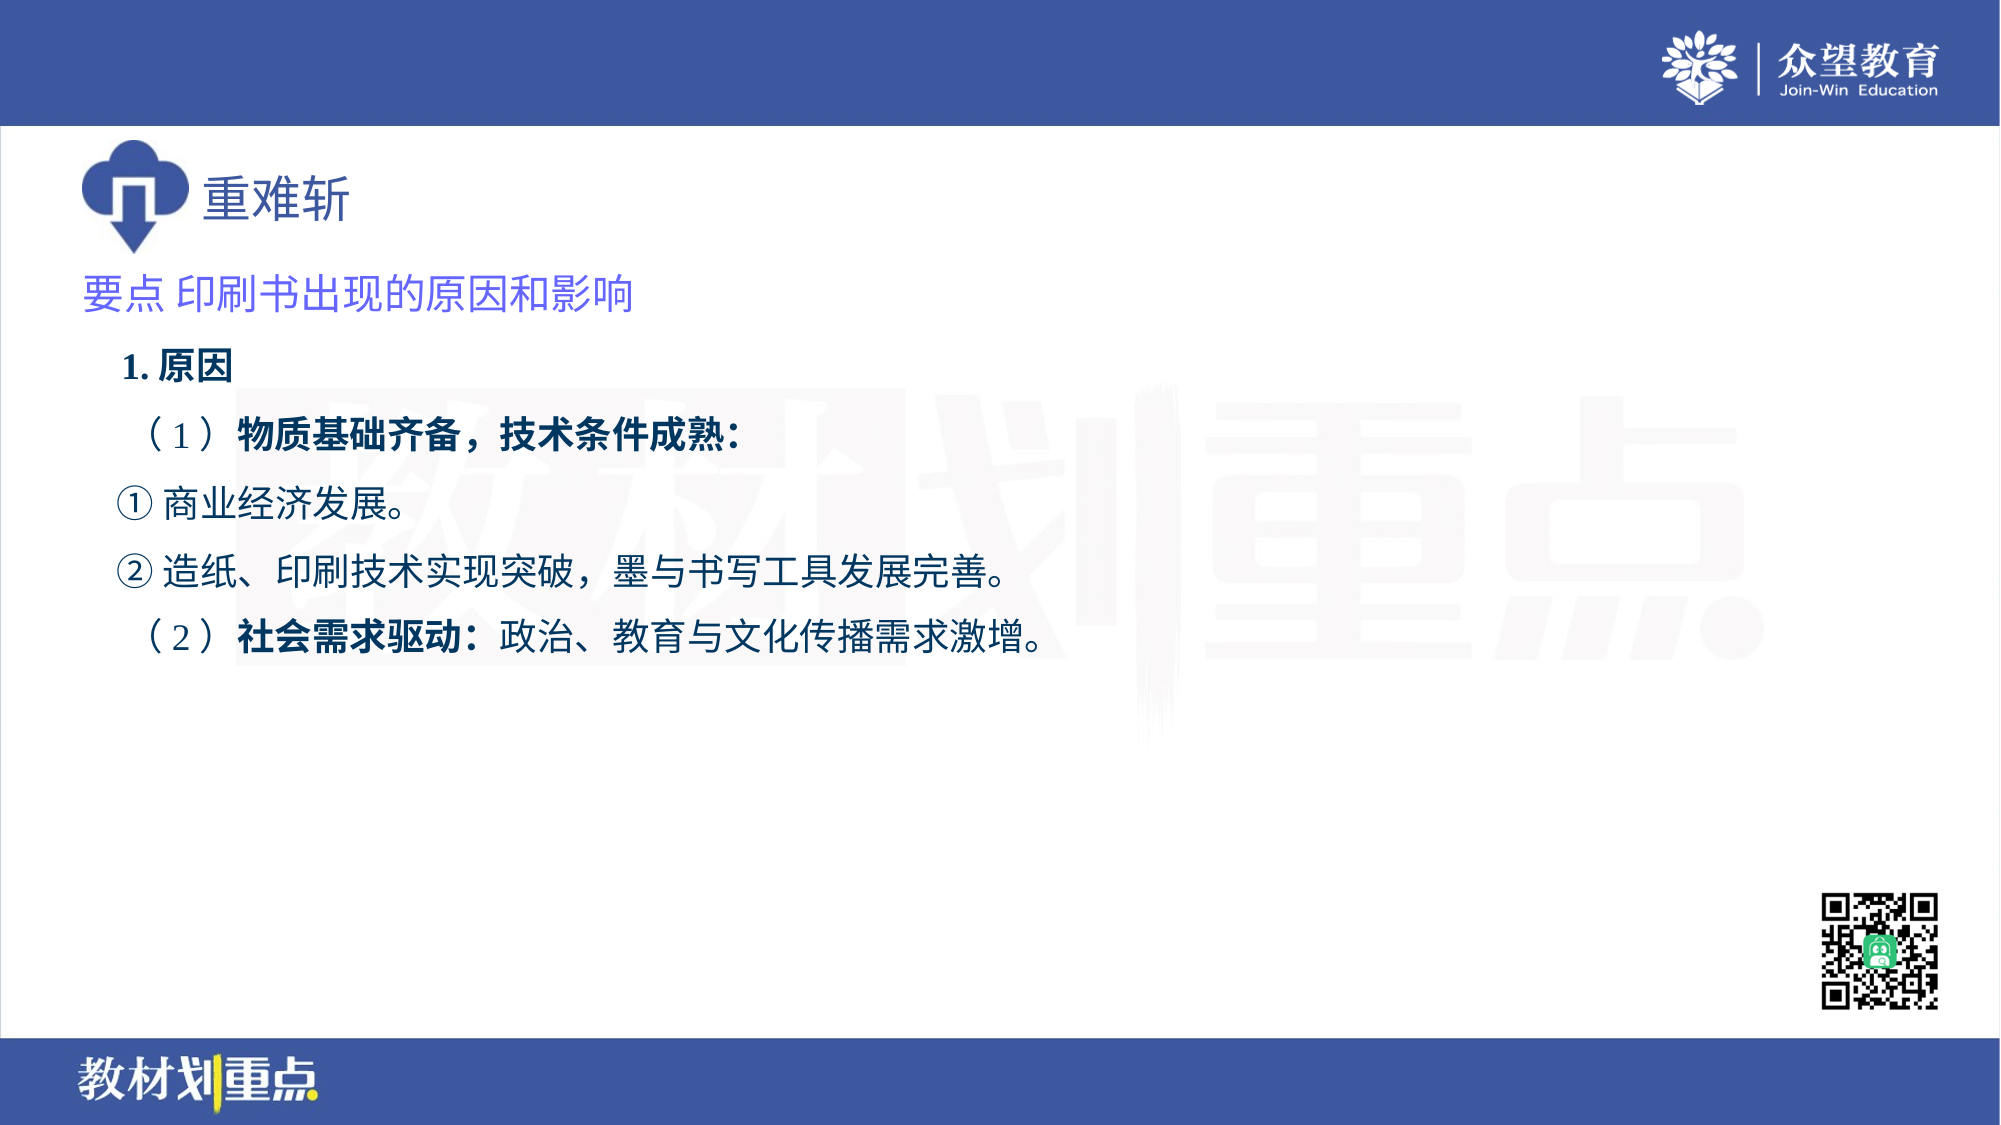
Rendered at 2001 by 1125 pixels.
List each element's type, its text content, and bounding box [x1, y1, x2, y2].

picture [0, 0, 2000, 1125]
text_box 1.原因 （1）物质基础齐备，技术条件成熟： ①商业经济发展。 ②造纸、印刷技术实现突破，墨与书写工具发展完善。 （2）社会需求驱动：政治、教育与文化传播需求激增。 [82, 318, 1817, 651]
text_box 要点 印刷书出现的原因和影响 [82, 247, 1817, 318]
